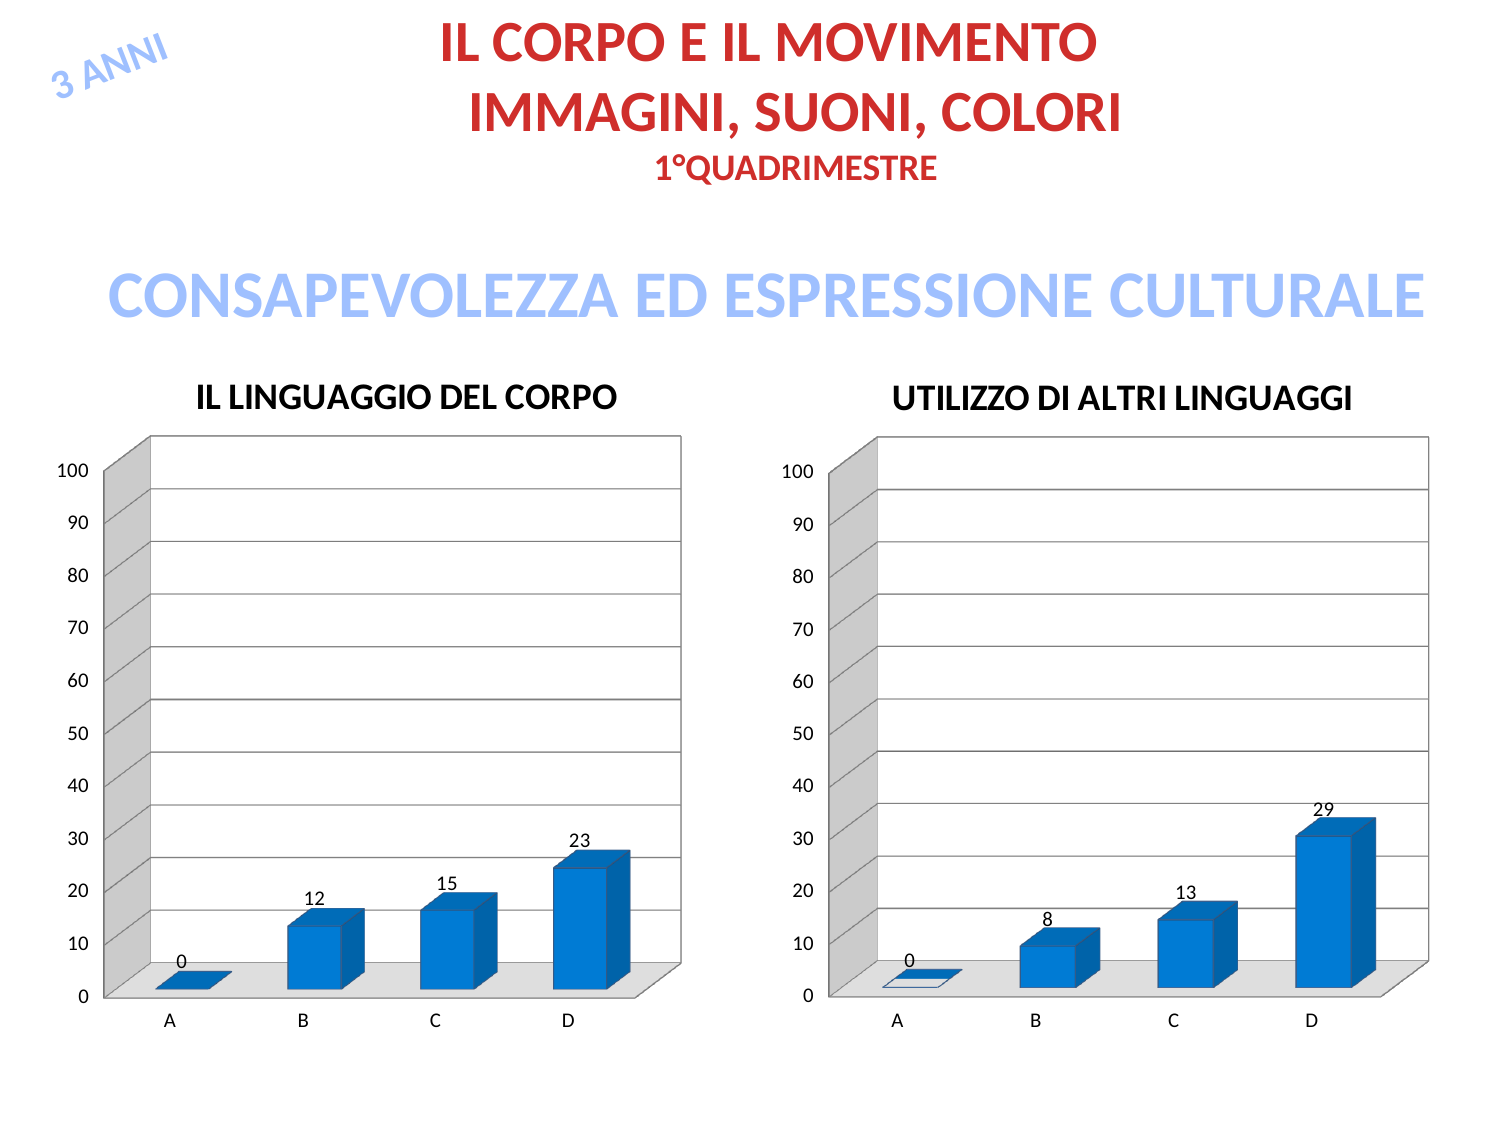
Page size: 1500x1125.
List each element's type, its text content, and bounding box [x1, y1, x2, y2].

chart [40, 339, 697, 1048]
chart [767, 339, 1444, 1047]
text_box 3 ANNI [25, 5, 191, 122]
text_box Consapevolezza ed espressione culturale [76, 243, 1459, 339]
text_box IL CORPO E IL MOVIMENTO IMMAGINI, SUONI, COLORI 1°QUADRIMESTRE [424, 0, 1167, 196]
